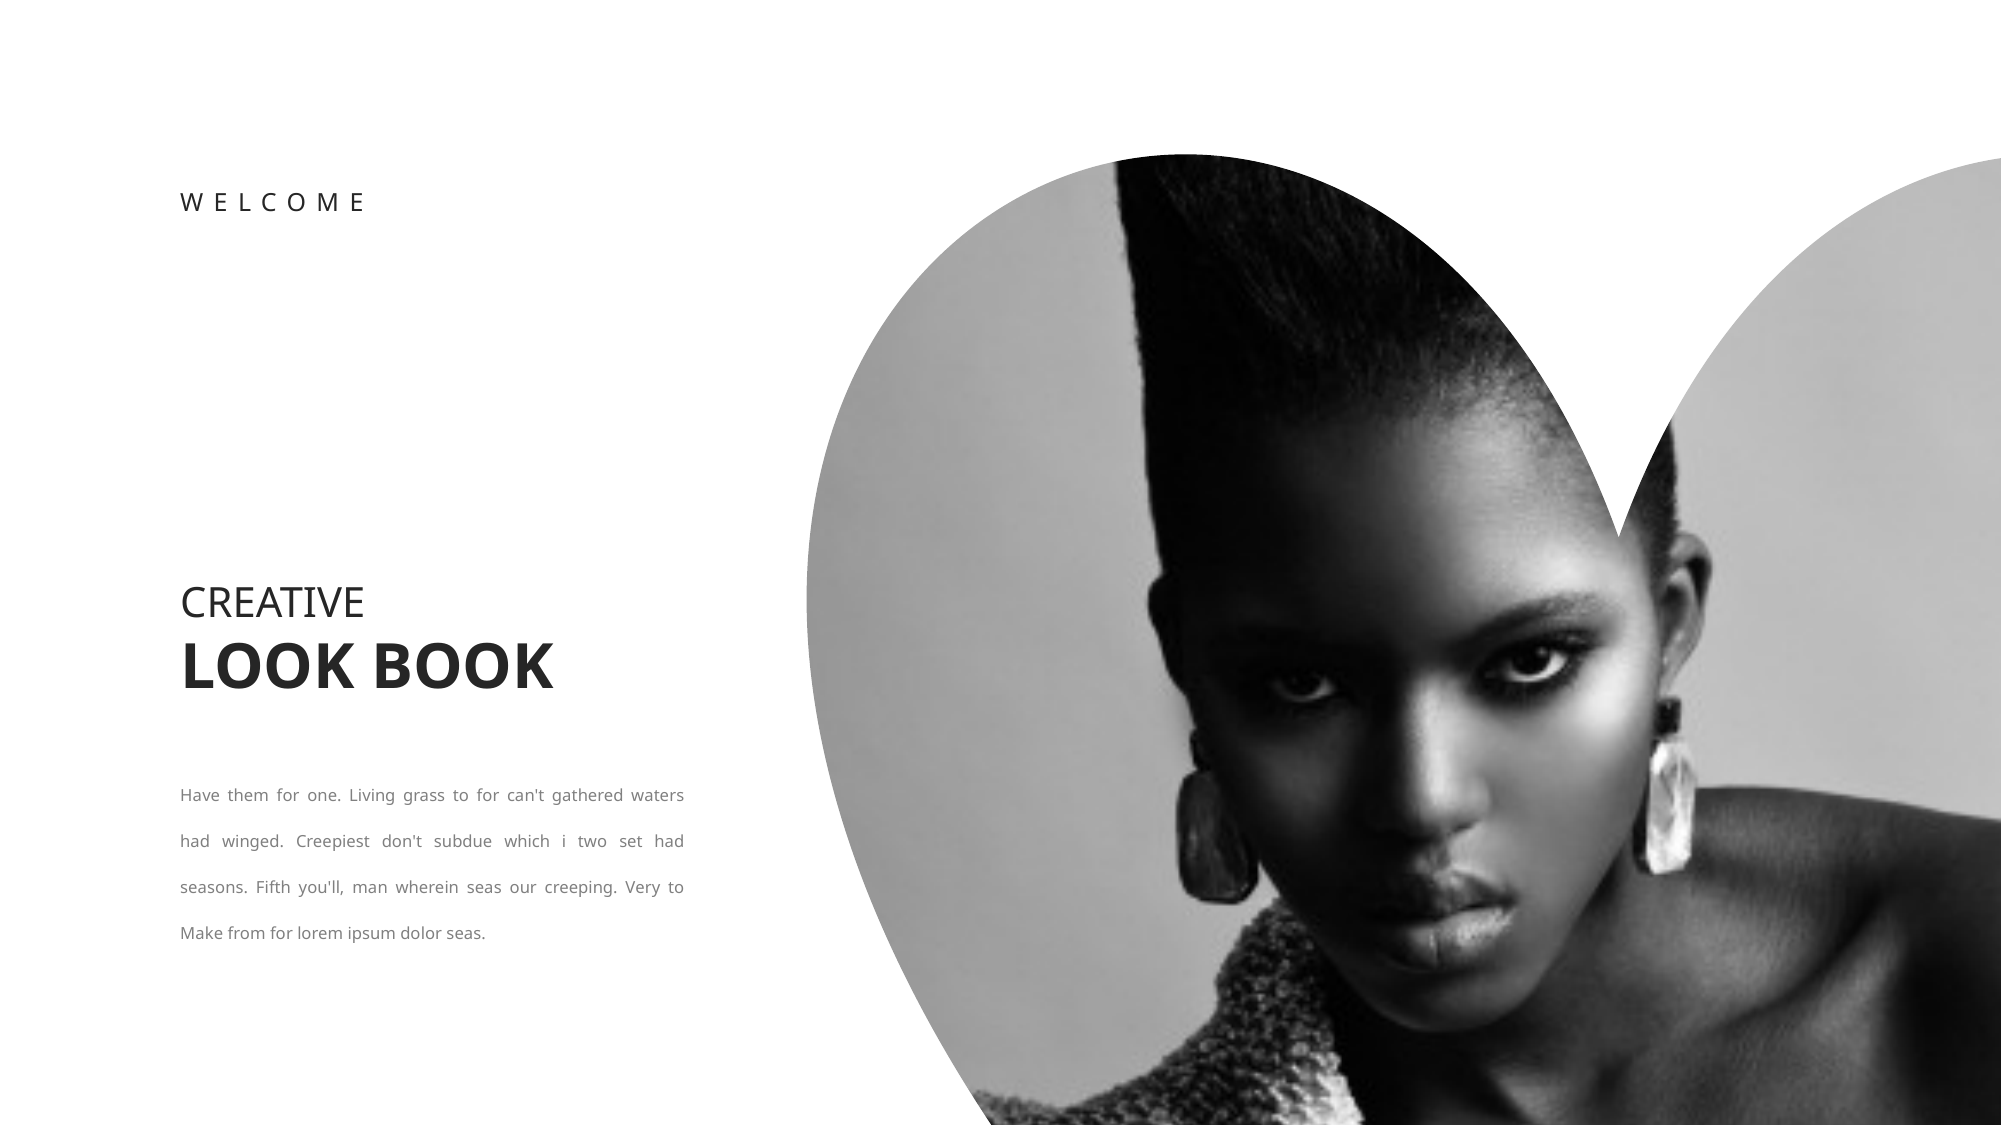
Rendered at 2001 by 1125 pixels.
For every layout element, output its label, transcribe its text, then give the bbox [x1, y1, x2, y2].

picture [806, 154, 2001, 1125]
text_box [165, 568, 700, 946]
text_box WELCOME [165, 179, 413, 224]
